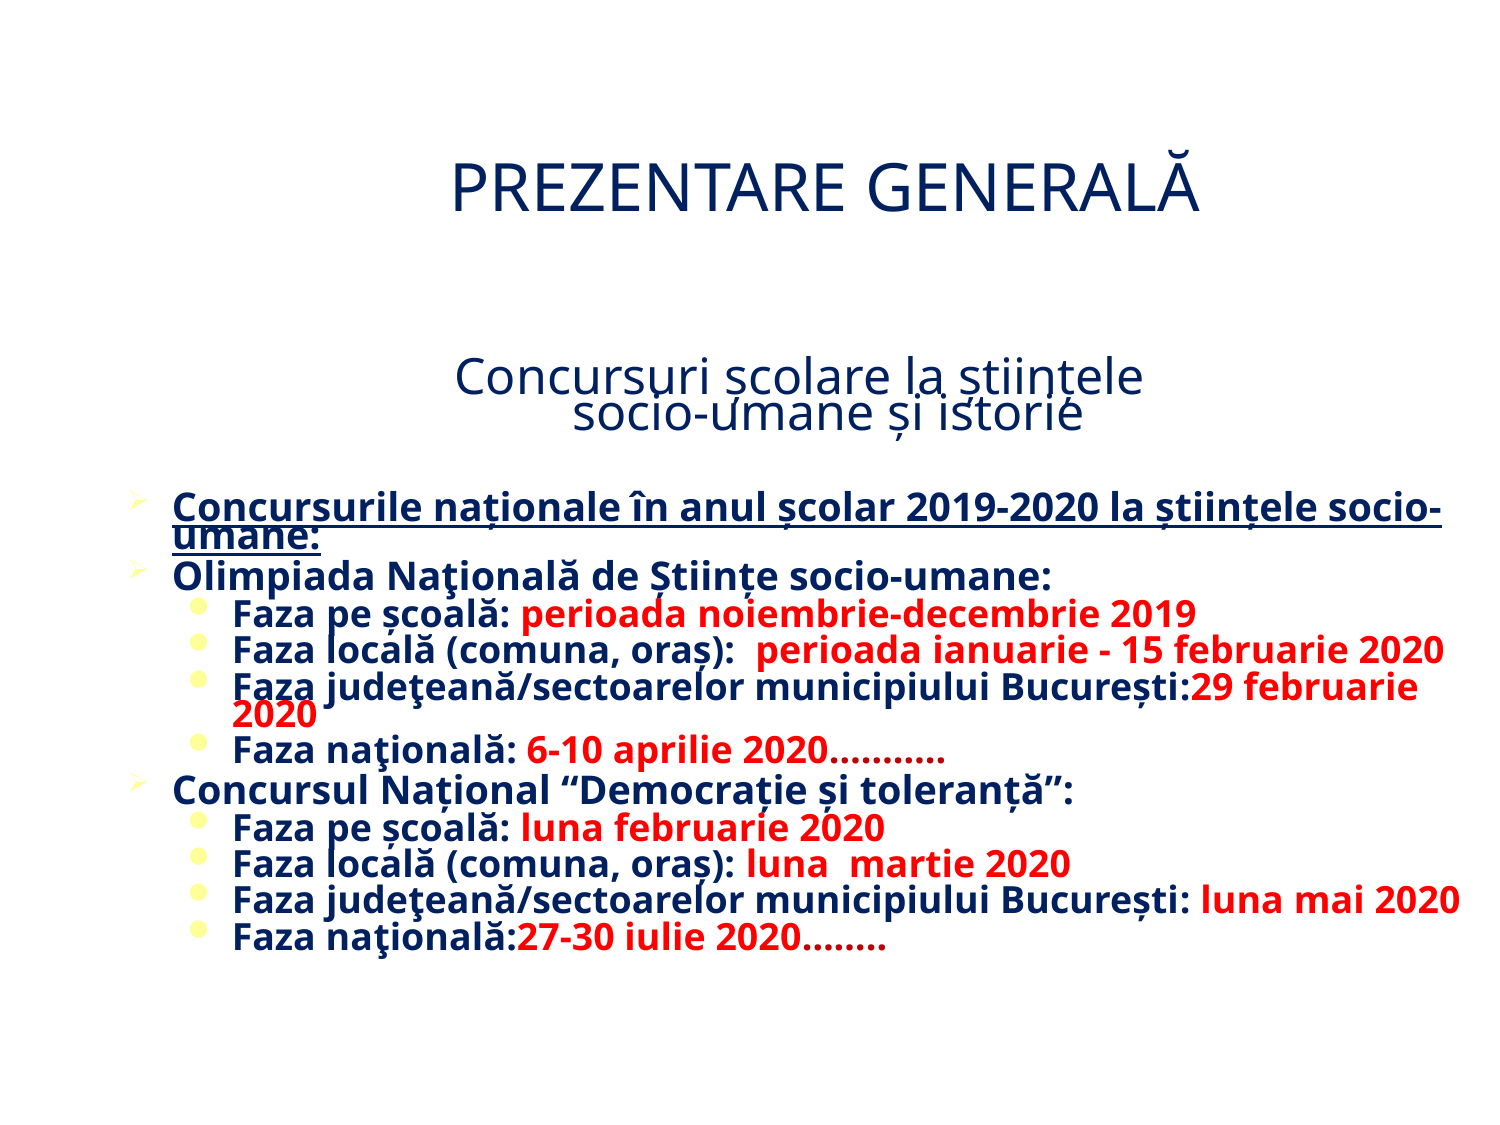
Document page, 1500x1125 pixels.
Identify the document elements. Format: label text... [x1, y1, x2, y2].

text_box PREZENTARE GENERALĂ [149, 62, 1500, 287]
text_box Concursuri şcolare la ştiinţele socio-umane şi istorie Concursurile naţionale în anul şcolar 2019-2020 la ştiinţele socio-umane: Olimpiada Naţională de Ştiinţe socio-umane: Faza pe şcoală: perioada noiembrie-decembrie 2019 Faza locală (comuna, oraş): perioada ianuarie - 15 februarie 2020 Faza judeţeană/sectoarelor municipiului Bucureşti:29 februarie 2020 Faza naţională: 6-10 aprilie 2020……….. Concursul Naţional “Democraţie şi toleranţă”: Faza pe şcoală: luna februarie 2020 Faza locală (comuna, oraş): luna martie 2020 Faza judeţeană/sectoarelor municipiului Bucureşti: luna mai 2020 Faza naţională:27-30 iulie 2020…….. [112, 287, 1500, 1100]
